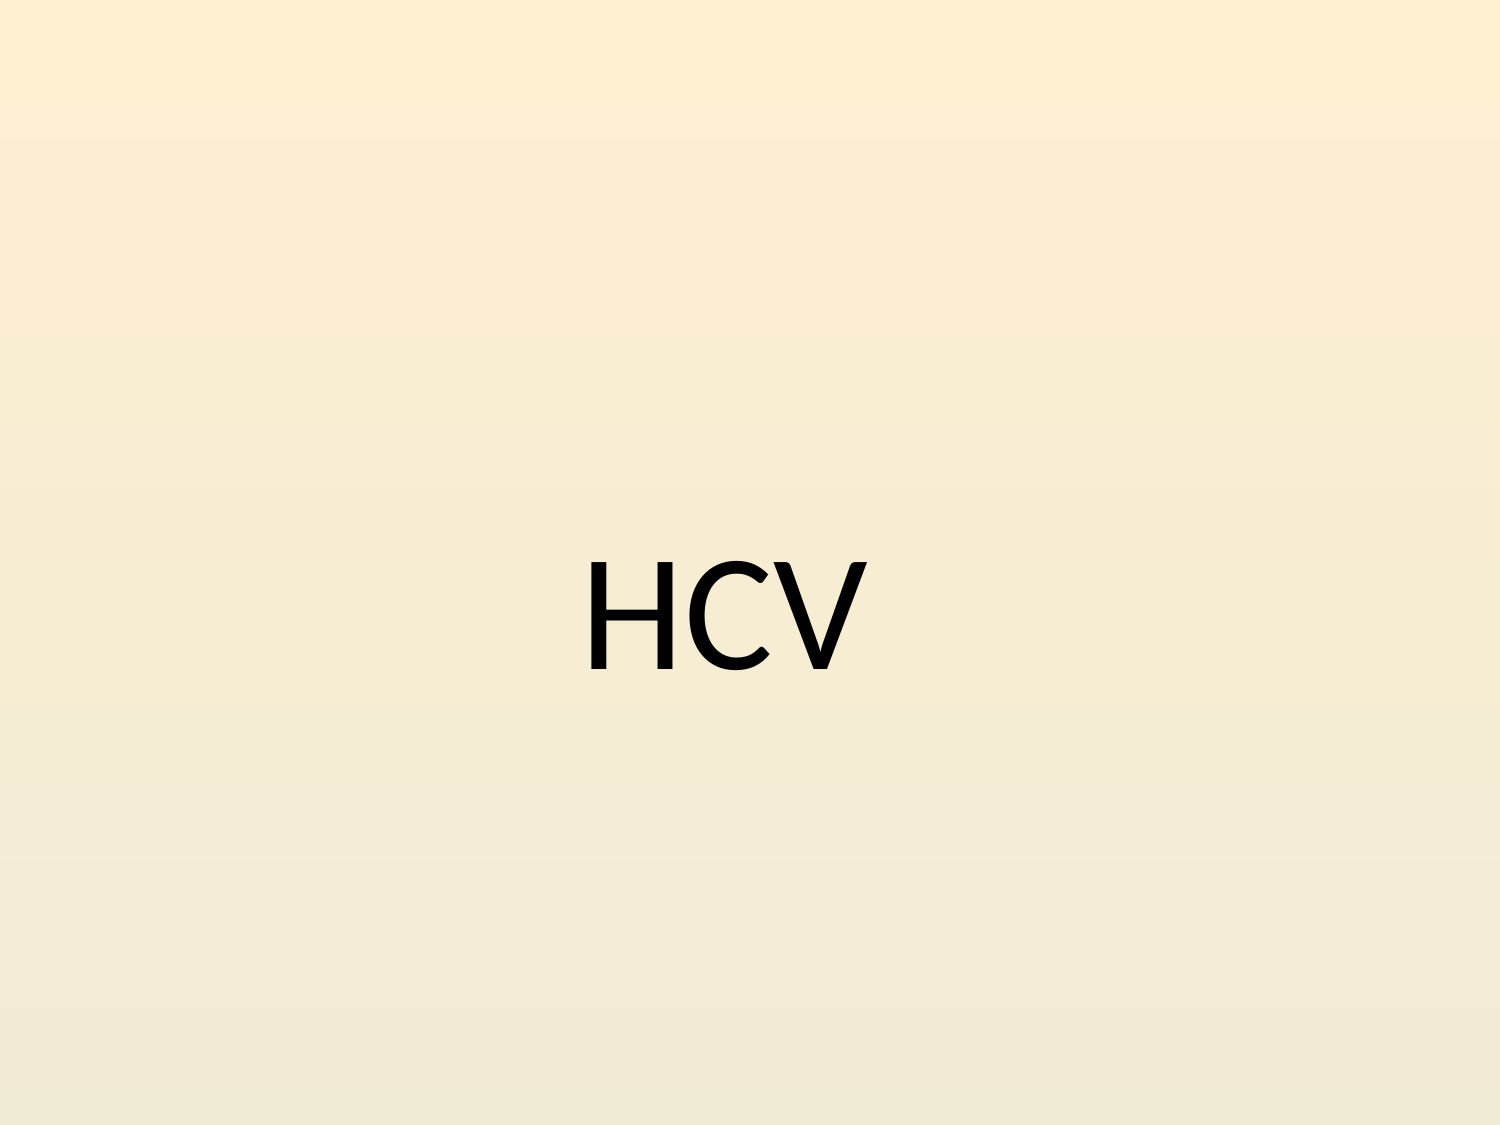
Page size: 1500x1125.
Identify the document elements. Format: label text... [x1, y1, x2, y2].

list HCV [75, 262, 1425, 1005]
